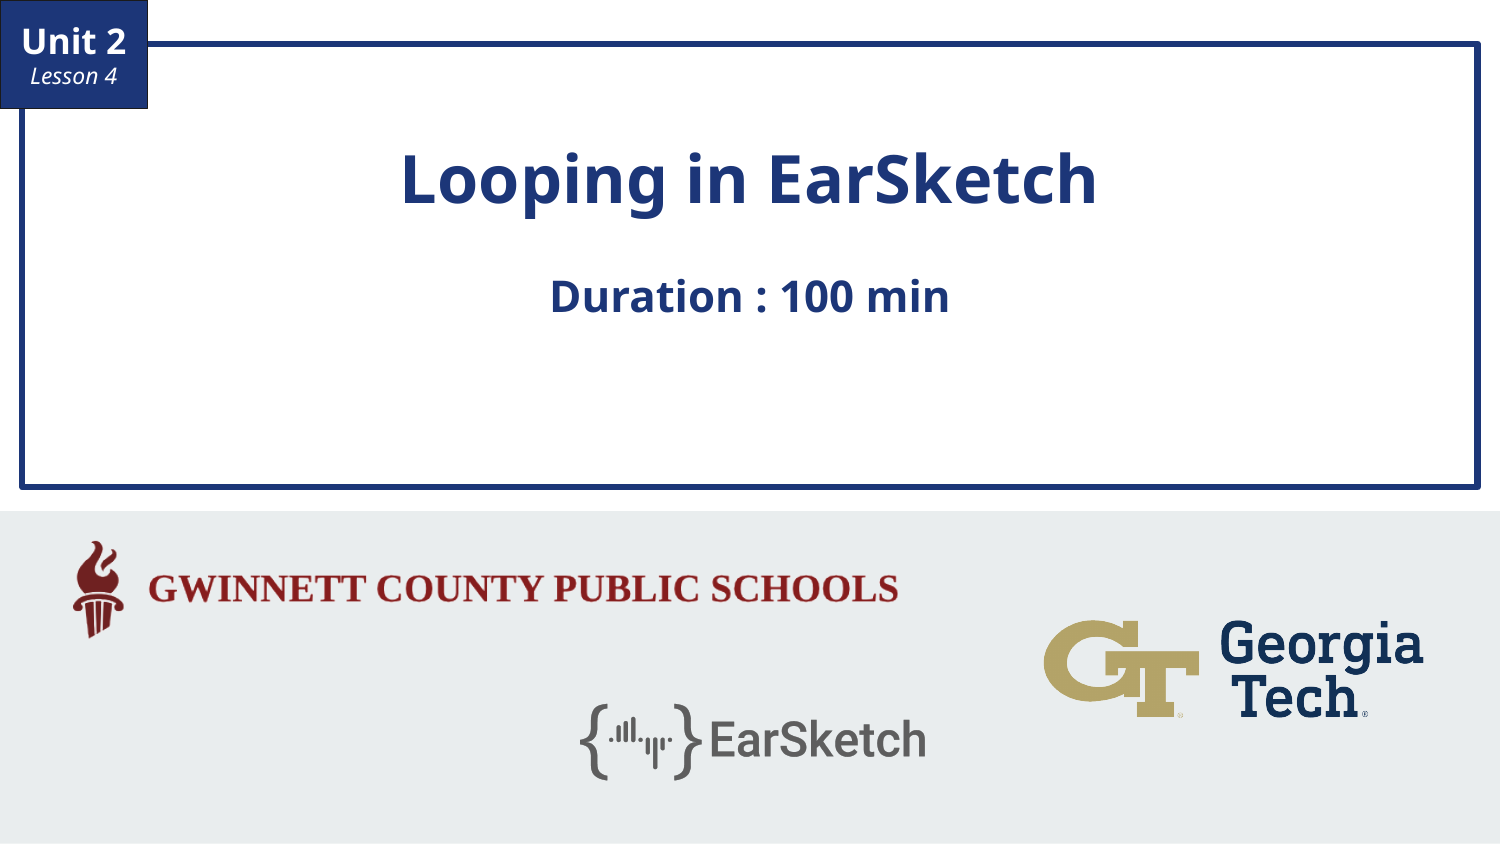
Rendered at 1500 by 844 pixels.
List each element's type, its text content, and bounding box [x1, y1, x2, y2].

text_box Unit 2 Lesson 4 [0, 0, 148, 109]
picture [580, 687, 933, 797]
text_box [0, 511, 1500, 844]
picture [1011, 590, 1453, 748]
picture [25, 46, 1475, 485]
picture [60, 536, 912, 646]
